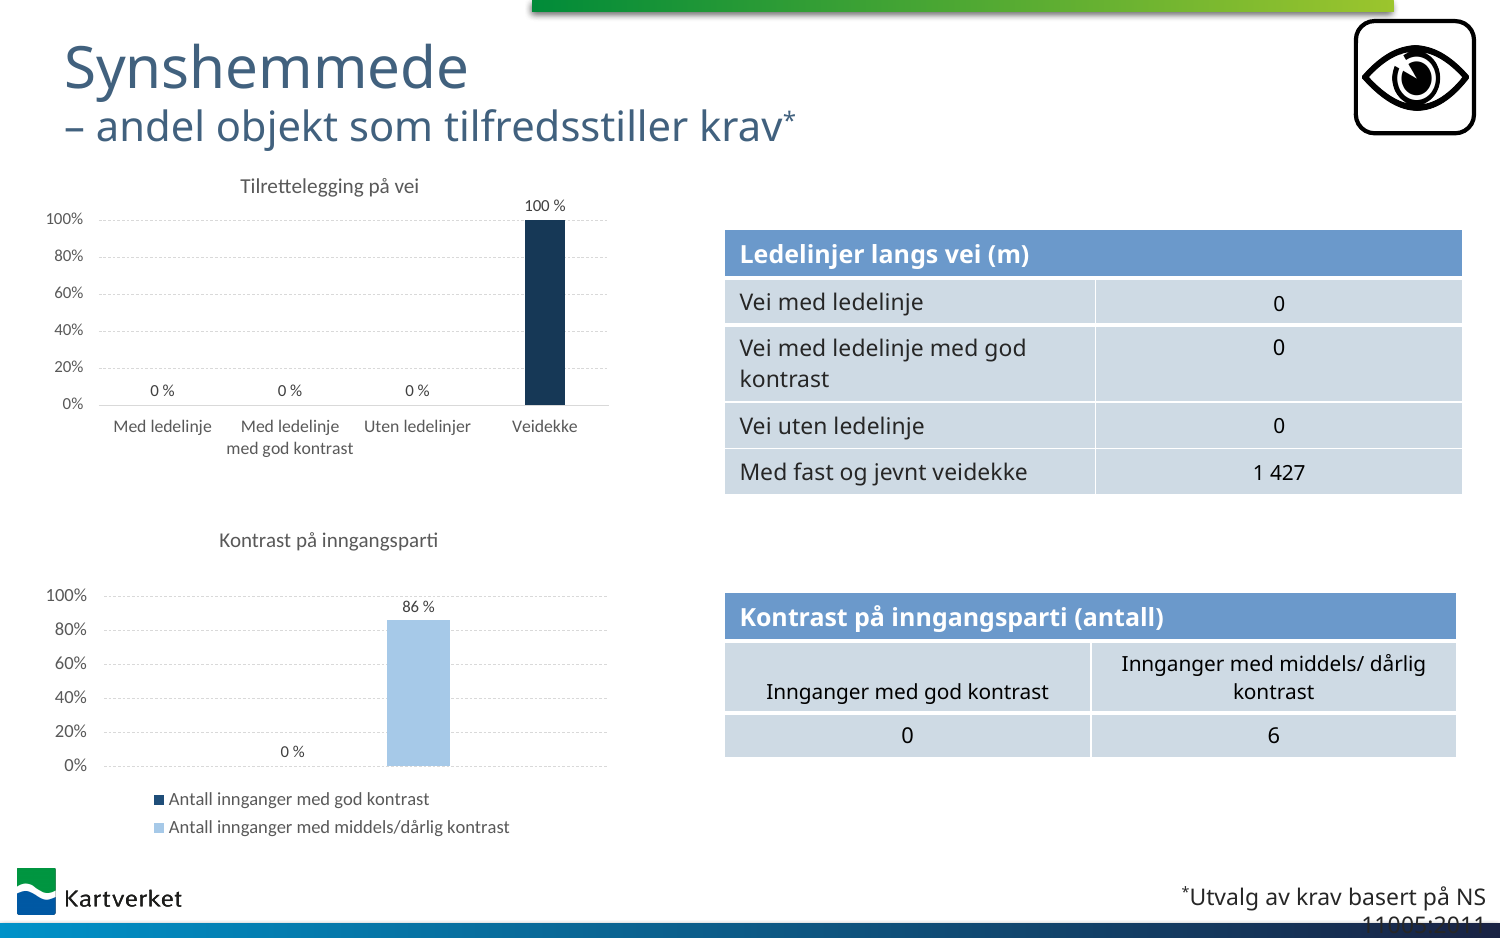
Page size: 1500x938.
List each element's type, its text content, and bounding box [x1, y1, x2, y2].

picture [41, 166, 619, 492]
table_cell 0 [1096, 403, 1462, 448]
picture [41, 520, 617, 846]
table_cell Innganger med middels/ dårlig kontrast [1092, 643, 1456, 711]
table_header Kontrast på inngangsparti (antall) [725, 593, 1456, 639]
table_cell 1 427 [1096, 449, 1462, 494]
table_cell 6 [1092, 715, 1456, 757]
table_cell 0 [1096, 280, 1462, 323]
text_box Synshemmede – andel objekt som tilfredsstiller krav* [49, 24, 1431, 158]
table_cell 0 [1096, 327, 1462, 401]
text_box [1355, 20, 1475, 134]
table_cell Vei med ledelinje med god kontrast [725, 327, 1095, 401]
table_cell Vei med ledelinje [725, 280, 1095, 323]
text_box *Utvalg av krav basert på NS 11005:2011 [1068, 873, 1500, 938]
table_cell Vei uten ledelinje [725, 403, 1095, 448]
table_cell 0 [725, 715, 1090, 757]
table_cell Med fast og jevnt veidekke [725, 449, 1095, 494]
table_cell Innganger med god kontrast [725, 643, 1090, 711]
table_header Ledelinjer langs vei (m) [725, 230, 1462, 276]
